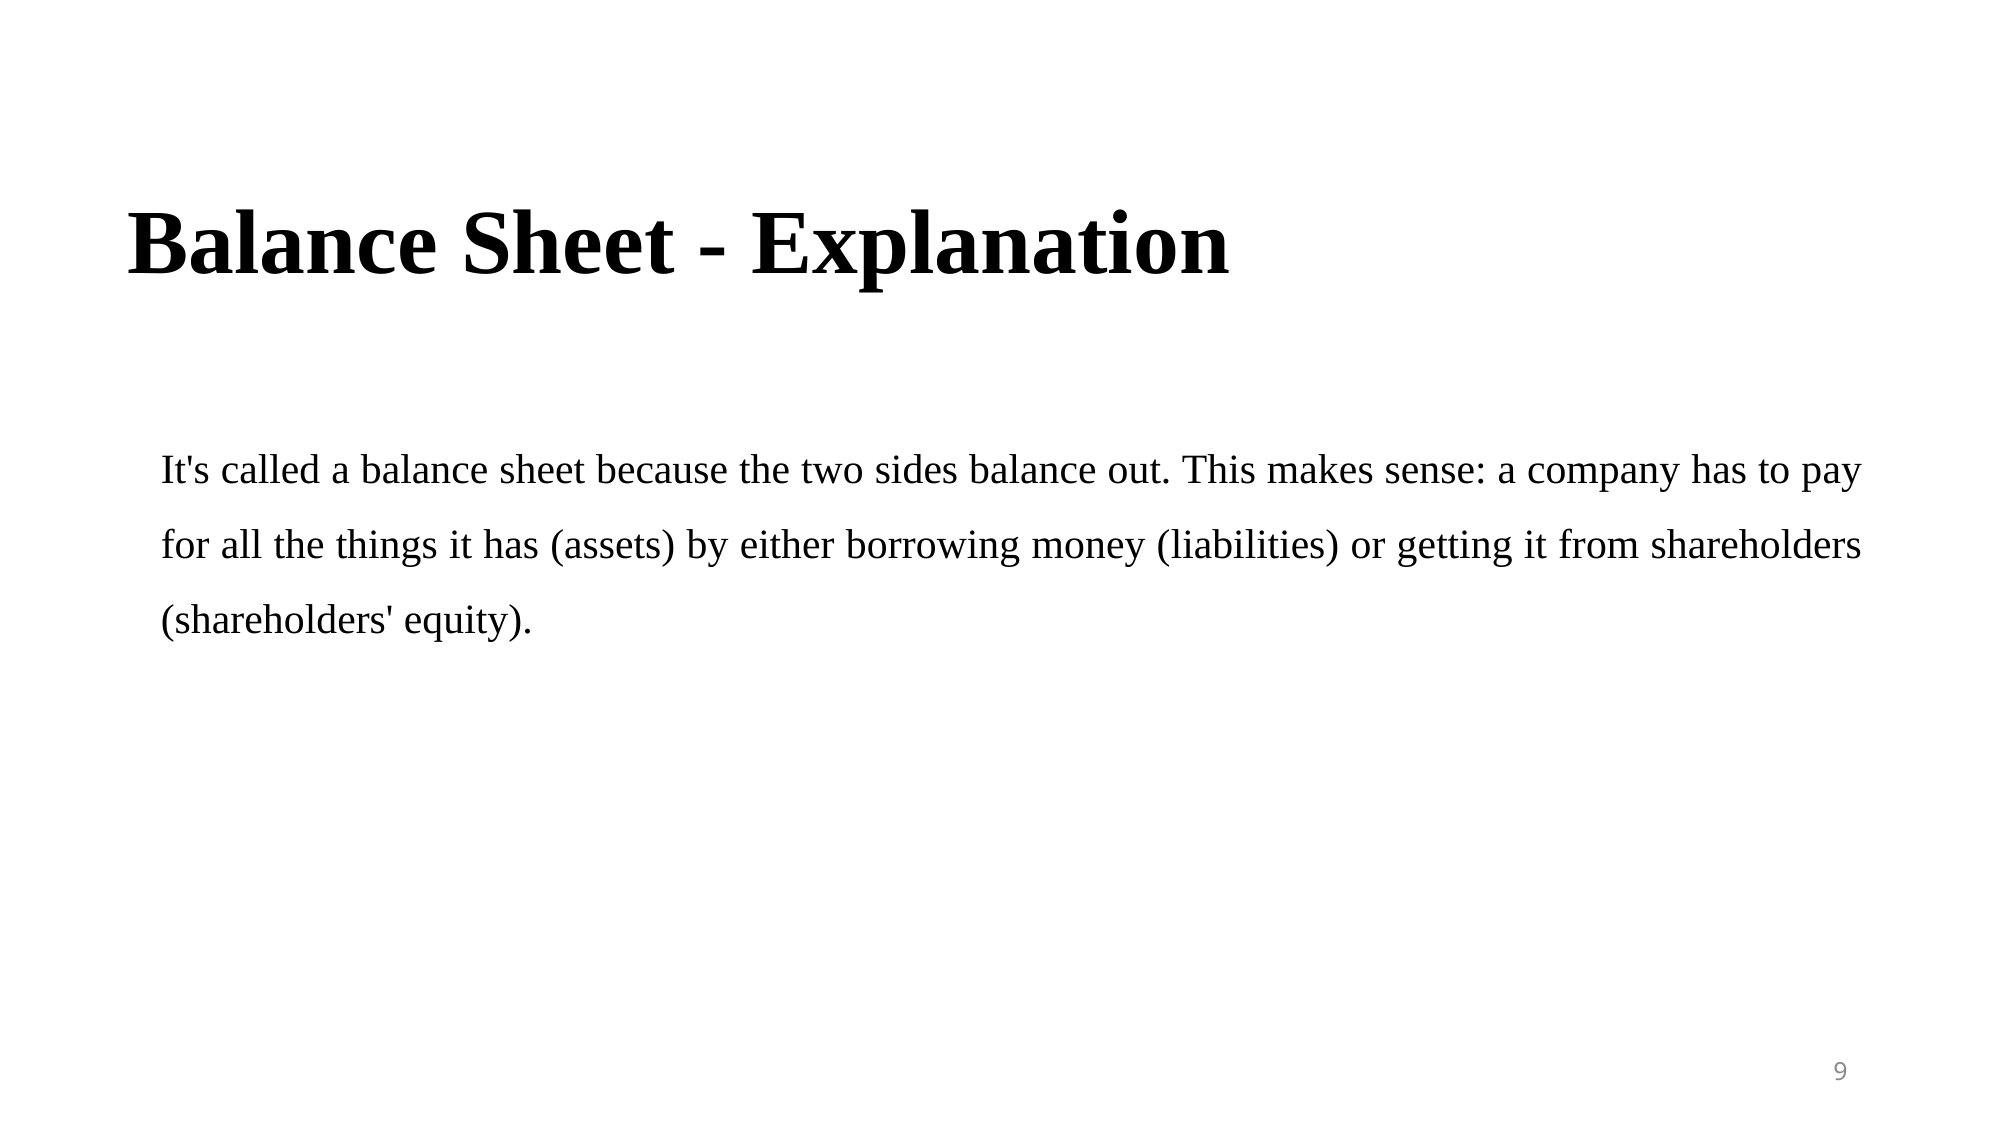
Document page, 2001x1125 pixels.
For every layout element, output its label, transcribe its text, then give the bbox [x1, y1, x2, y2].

title Balance Sheet - Explanation [112, 150, 1913, 338]
slide_number 9 [1412, 1042, 1863, 1103]
list It's called a balance sheet because the two sides balance out. This makes sense: a company has to pay for all the things it has (assets) by either borrowing money (liabilities) or getting it from shareholders (shareholders' equity). [145, 409, 1880, 844]
